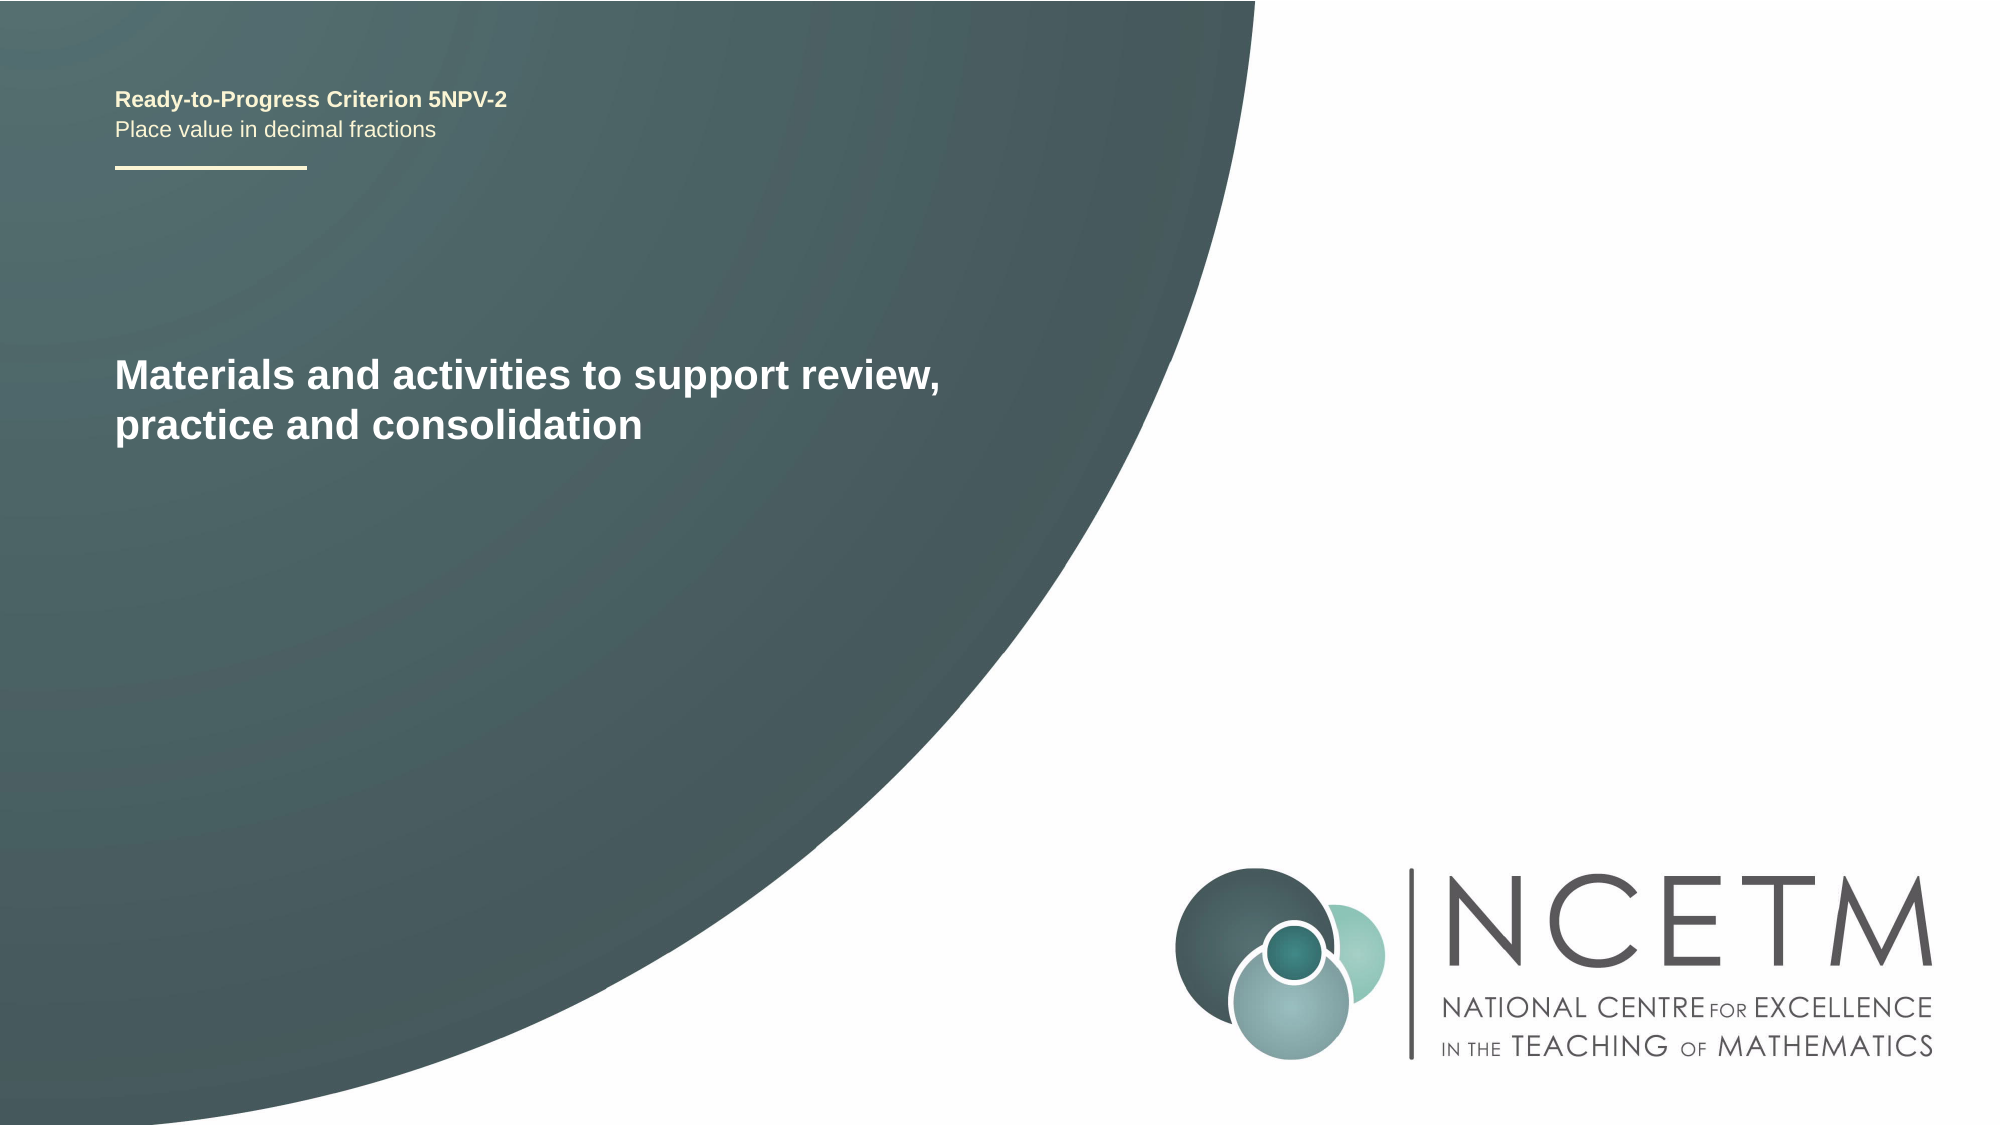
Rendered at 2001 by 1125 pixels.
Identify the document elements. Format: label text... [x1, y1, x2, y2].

picture [0, 1, 2001, 1125]
list Place value in decimal fractions [99, 109, 1121, 160]
list 5NPV-2 [393, 80, 590, 130]
